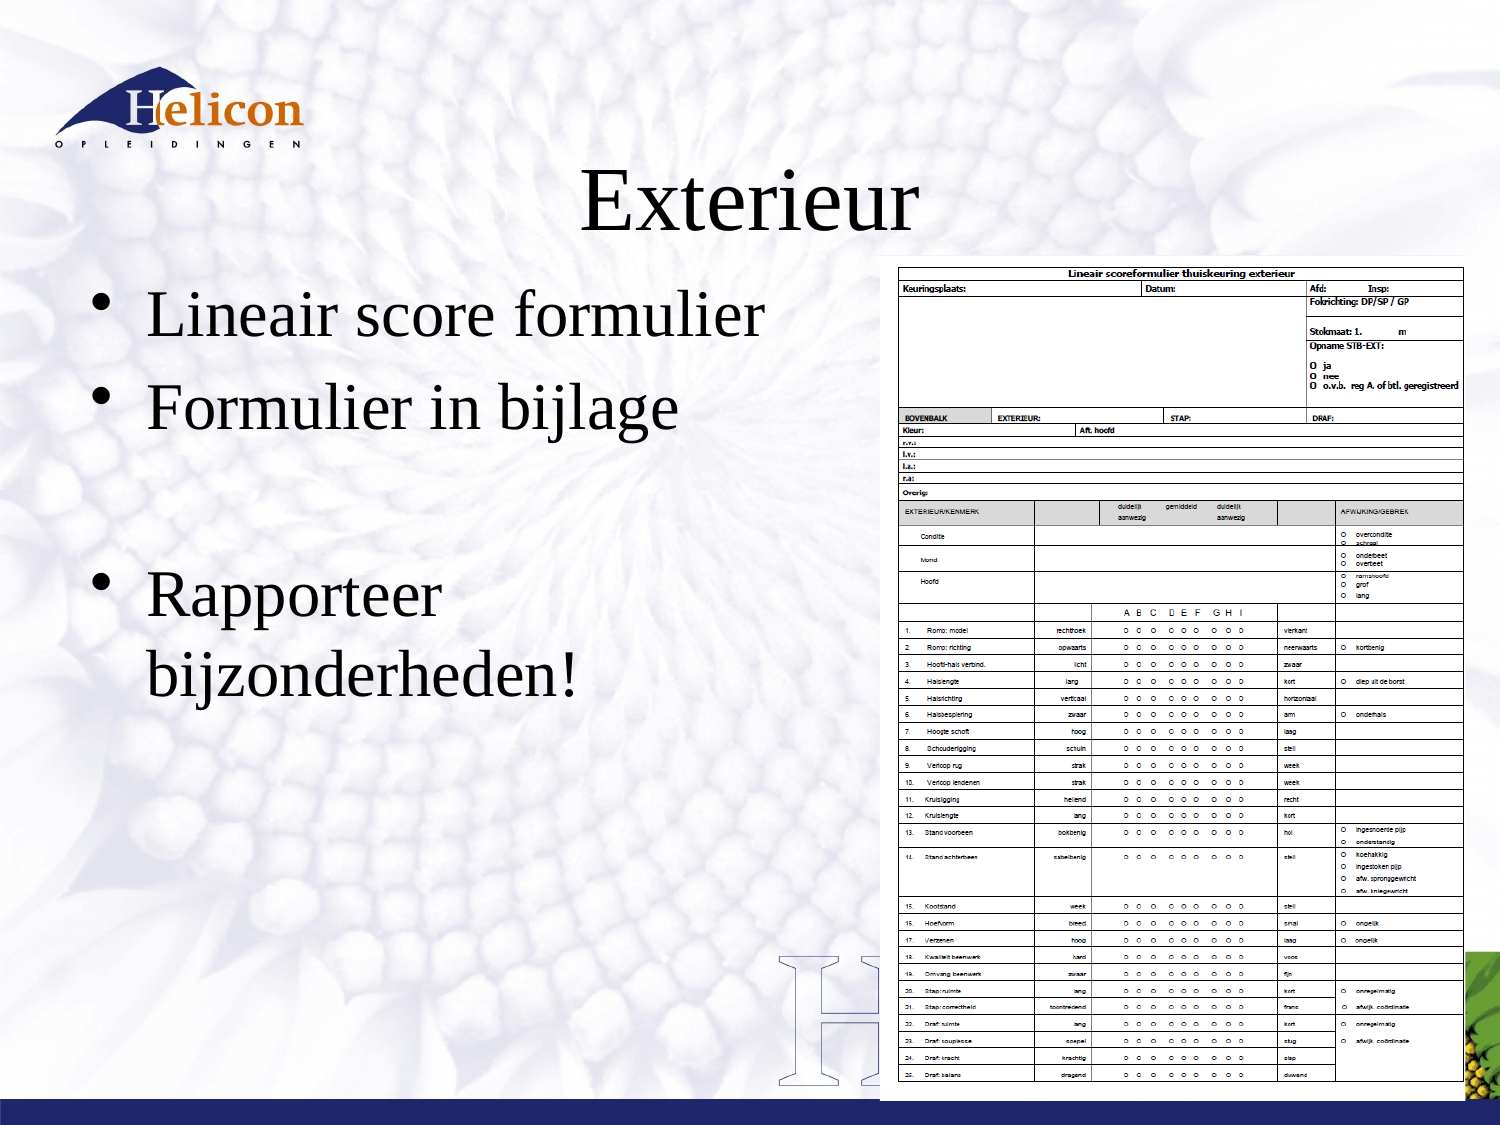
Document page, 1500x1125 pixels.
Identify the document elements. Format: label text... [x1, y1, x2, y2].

title Exterieur [112, 99, 1388, 262]
picture [0, 0, 1500, 1125]
list Lineair score formulier Formulier in bijlage Rapporteer bijzonderheden! [75, 262, 874, 1005]
